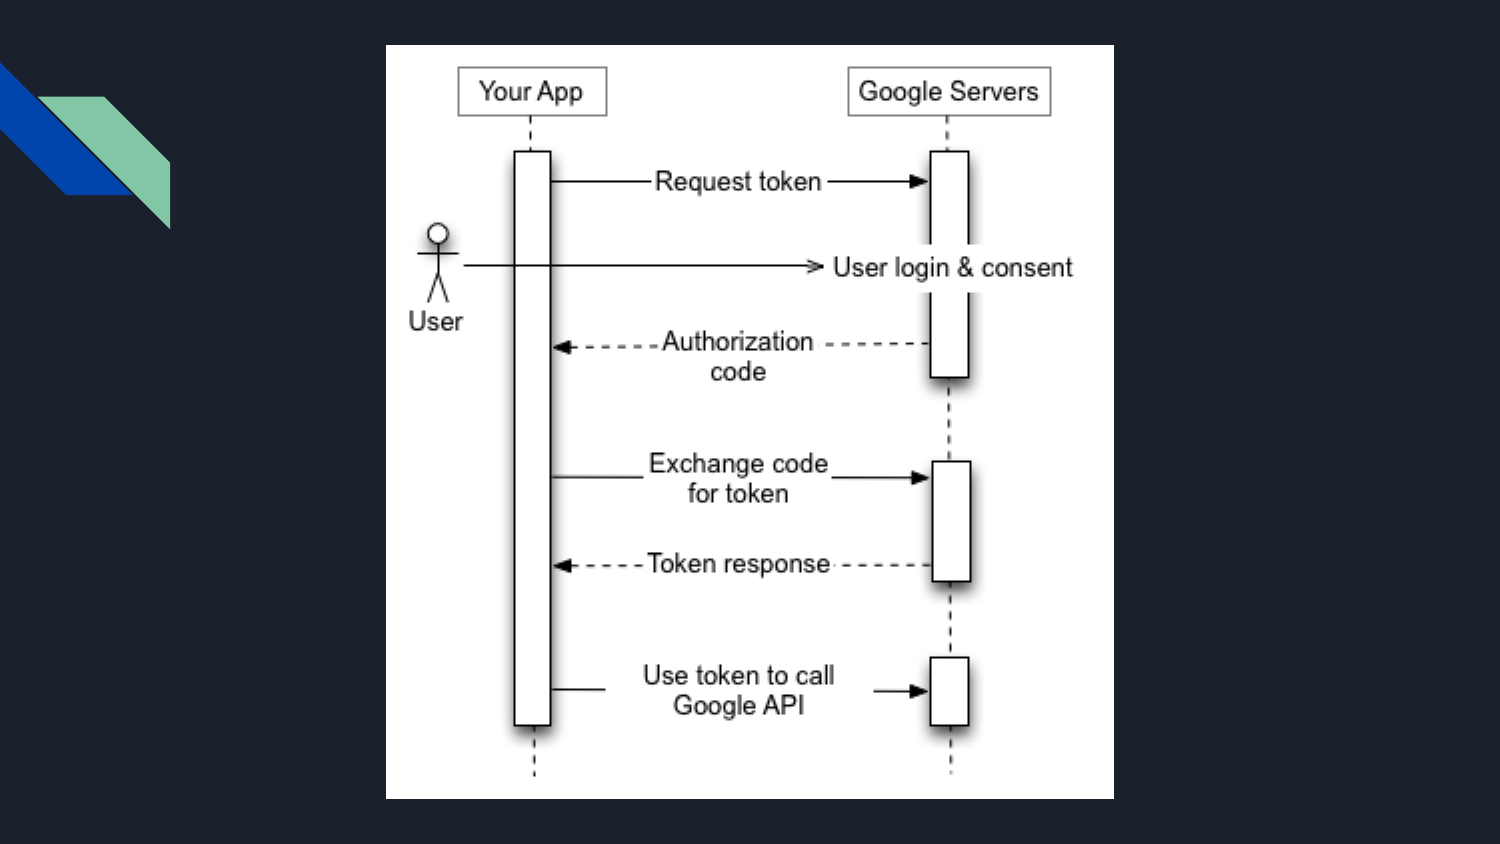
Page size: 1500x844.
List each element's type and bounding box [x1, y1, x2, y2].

picture [385, 44, 1114, 799]
